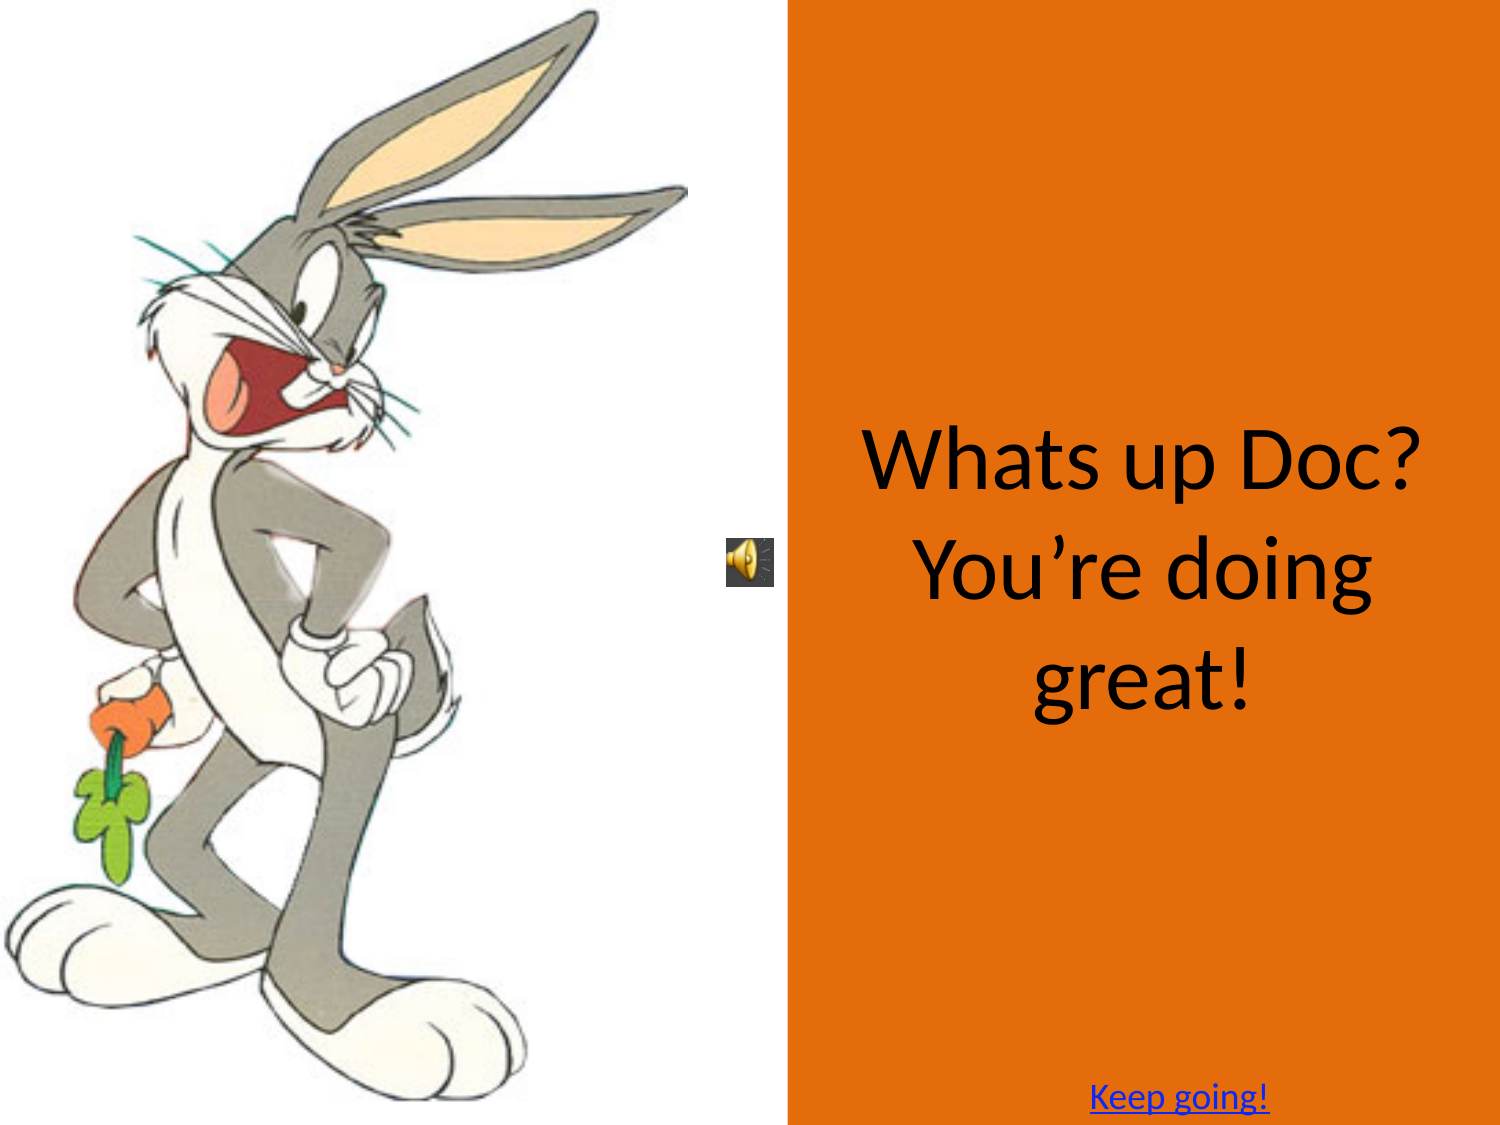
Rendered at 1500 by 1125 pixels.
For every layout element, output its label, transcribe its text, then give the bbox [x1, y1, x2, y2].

title Whats up Doc? You’re doing great! [787, 0, 1500, 1125]
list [0, 0, 688, 1118]
text_box Keep going! [1074, 1064, 1500, 1125]
picture [724, 537, 776, 588]
